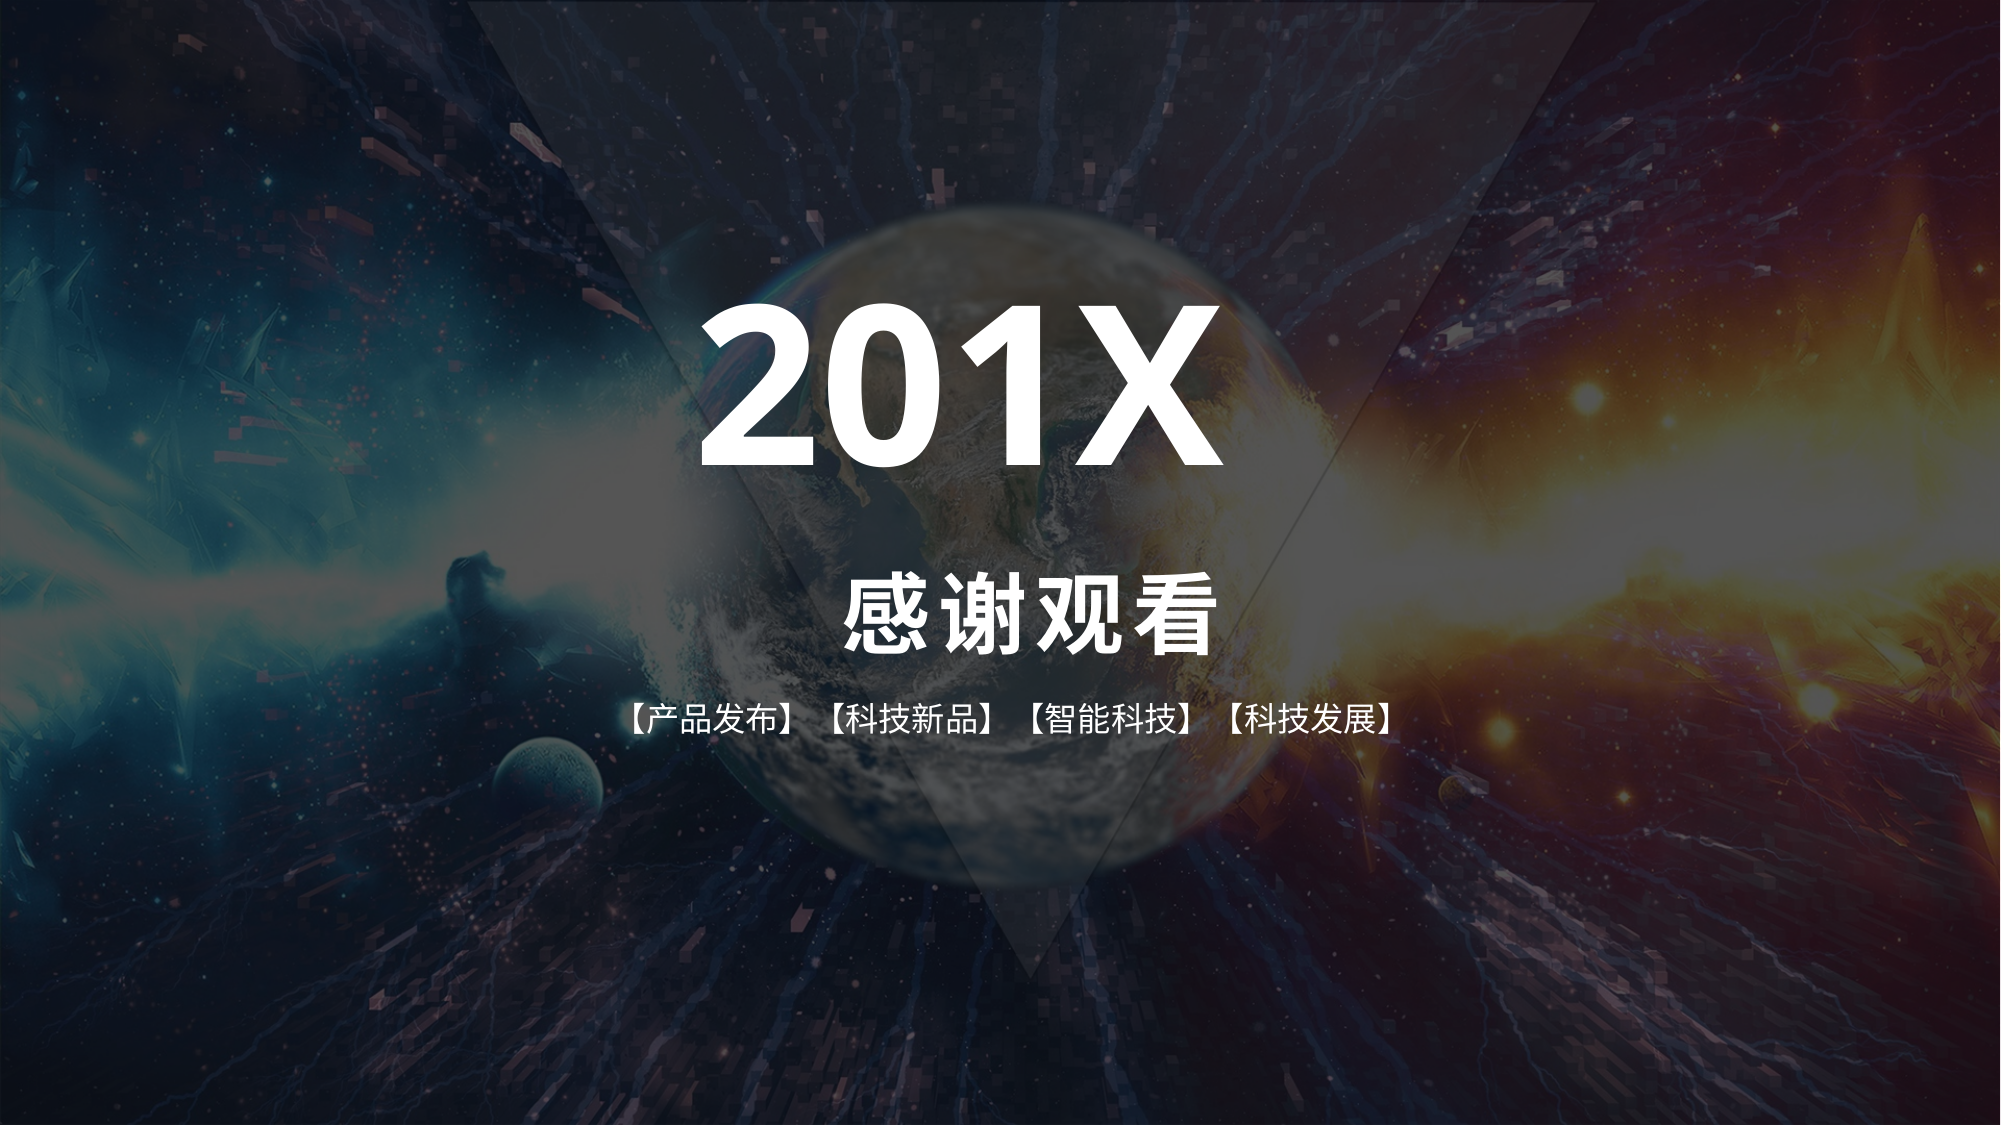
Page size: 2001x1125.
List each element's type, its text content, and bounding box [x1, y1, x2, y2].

text_box 感谢观看 [614, 551, 1449, 673]
text_box 【产品发布】【科技新品】【智能科技】【科技发展】 [598, 690, 1449, 746]
text_box 201X [678, 234, 1375, 518]
